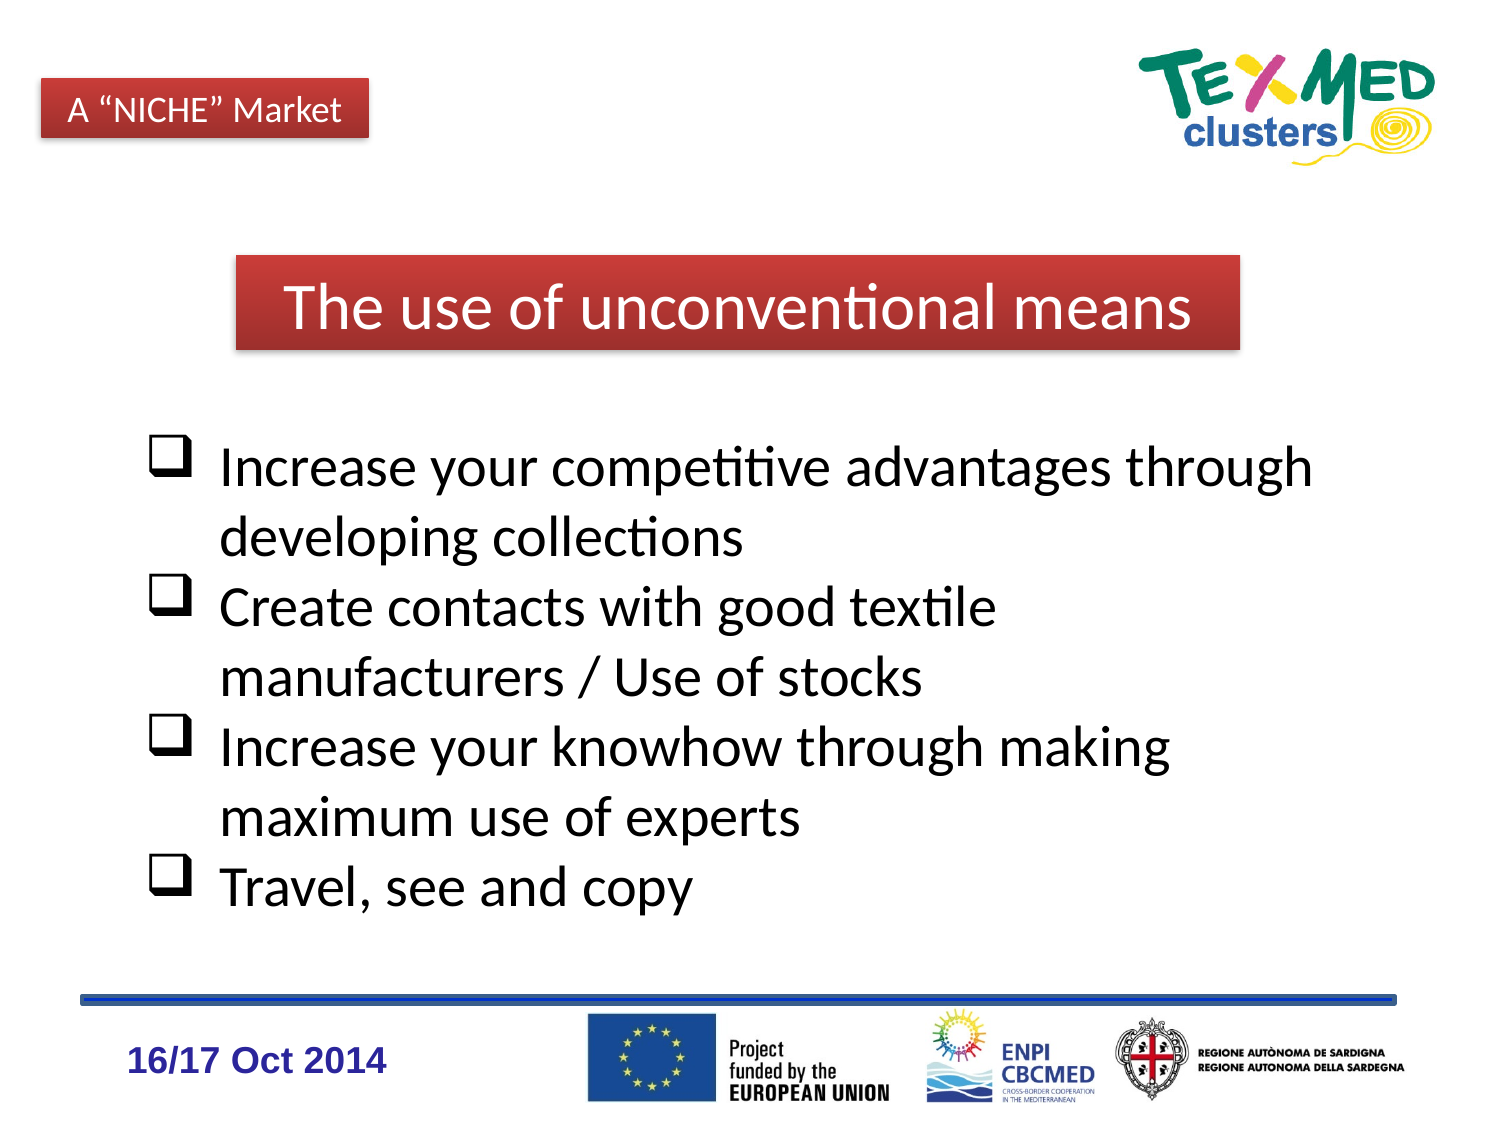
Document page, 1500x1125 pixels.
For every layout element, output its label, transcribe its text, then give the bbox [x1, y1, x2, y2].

picture [1113, 1014, 1407, 1103]
text_box Increase your competitive advantages through developing collections Create contacts with good textile manufacturers / Use of stocks Increase your knowhow through making maximum use of experts Travel, see and copy [129, 420, 1347, 926]
text_box A “NICHE” Market [41, 78, 369, 138]
picture [585, 1012, 891, 1103]
text_box 16/17 Oct 2014 [112, 1028, 491, 1088]
text_box The use of unconventional means [236, 255, 1241, 350]
text_box [80, 994, 1397, 1006]
picture [925, 1007, 1095, 1103]
picture [1129, 34, 1442, 176]
